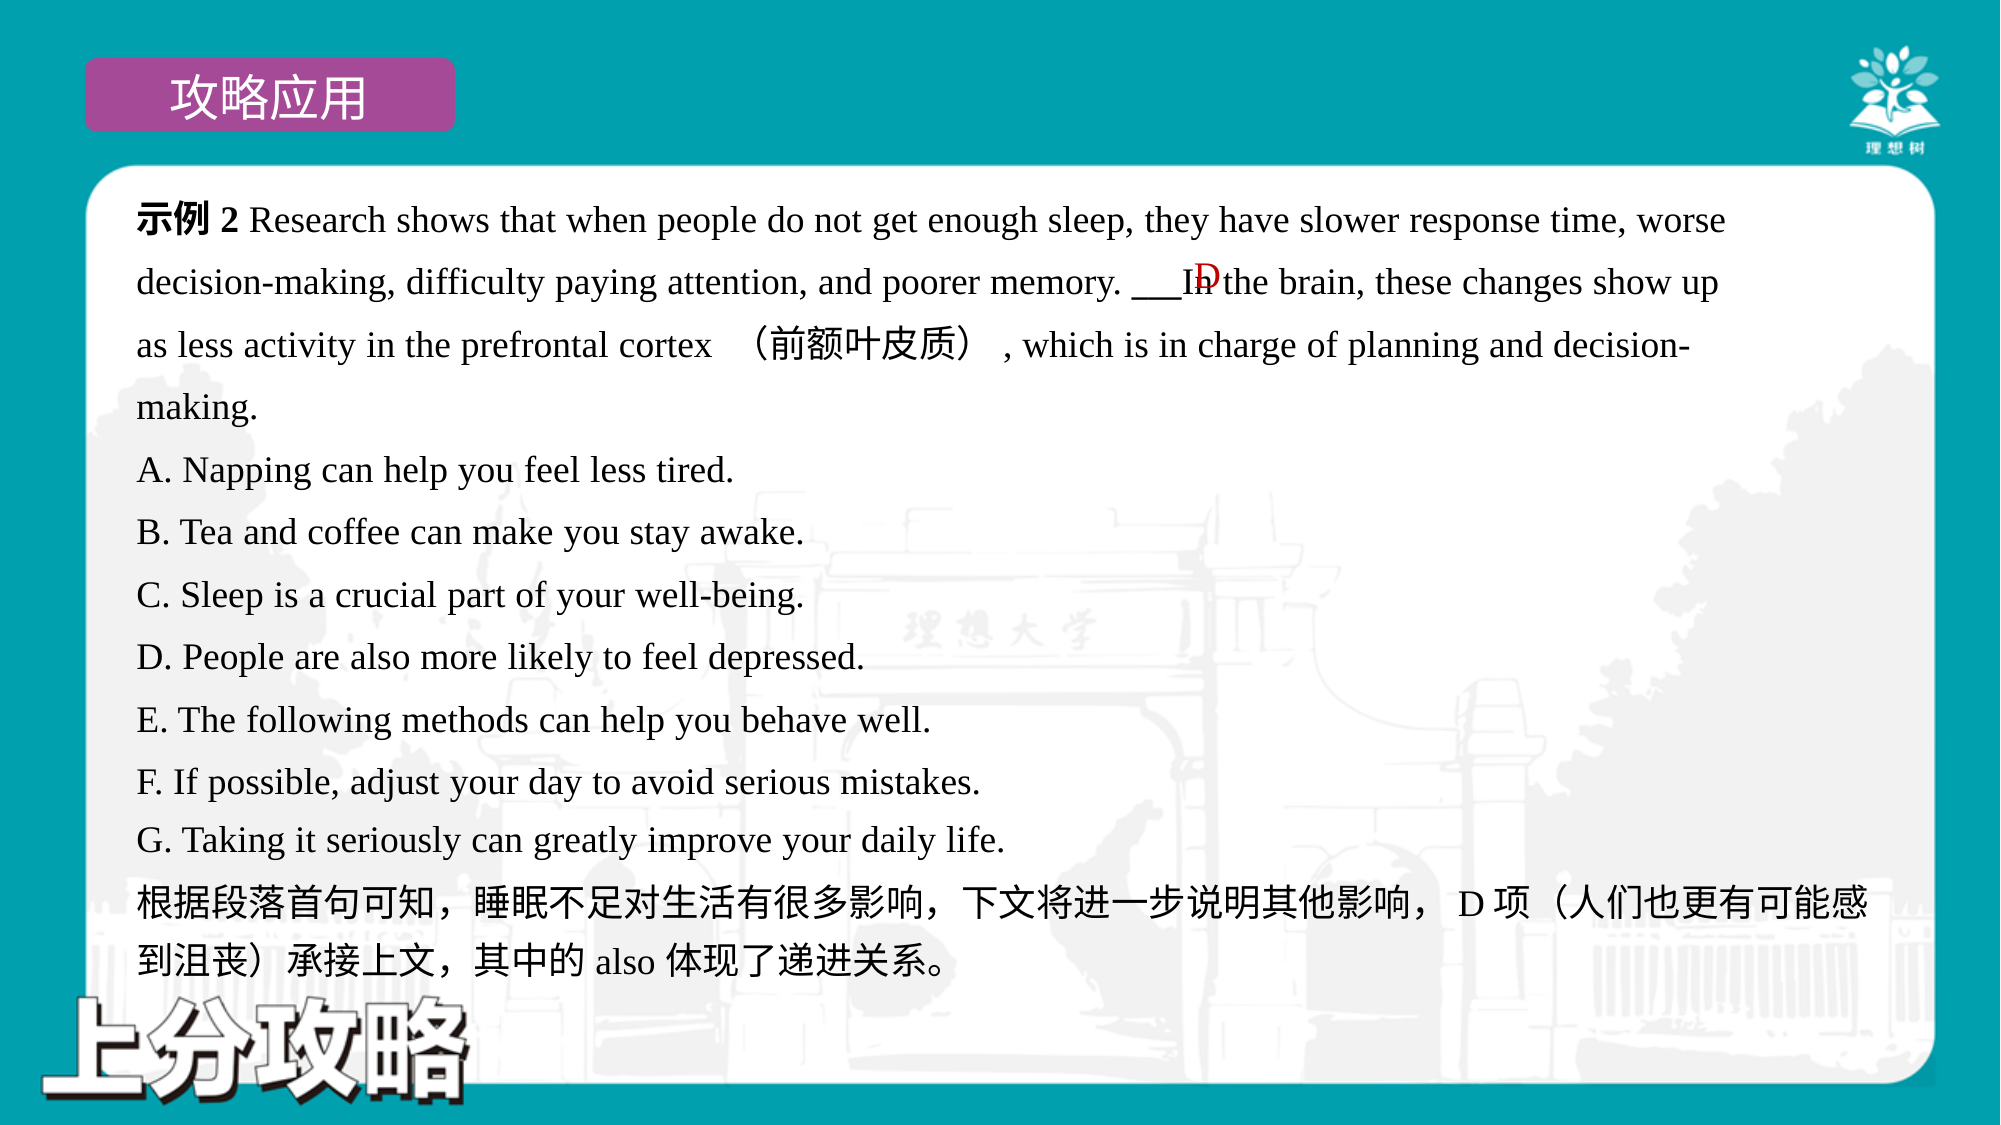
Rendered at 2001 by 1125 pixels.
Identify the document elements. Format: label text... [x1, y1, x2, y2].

picture [0, 0, 2000, 1125]
text_box D [1180, 233, 1235, 291]
text_box 根据段落首句可知，睡眠不足对生活有很多影响，下文将进一步说明其他影响，D项（人们也更有可能感 到沮丧）承接上文，其中的also体现了递进关系。 [136, 861, 1865, 977]
text_box 示例2 Research shows that when people do not get enough sleep, they have slower response time, worse decision-making, difficulty paying attention, and poorer memory. ___In the brain, these changes show up as less activity in the prefrontal cortex （前额叶皮质）, which is in charge of planning and decision- making. A. Napping can help you feel less tired. B. Tea and coffee can make you stay awake. C. Sleep is a crucial part of your well-being. D. People are also more likely to feel depressed. E. The following methods can help you behave well. F. If possible, adjust your day to avoid serious mistakes. G. Taking it seriously can greatly improve your daily life. [136, 177, 1865, 856]
